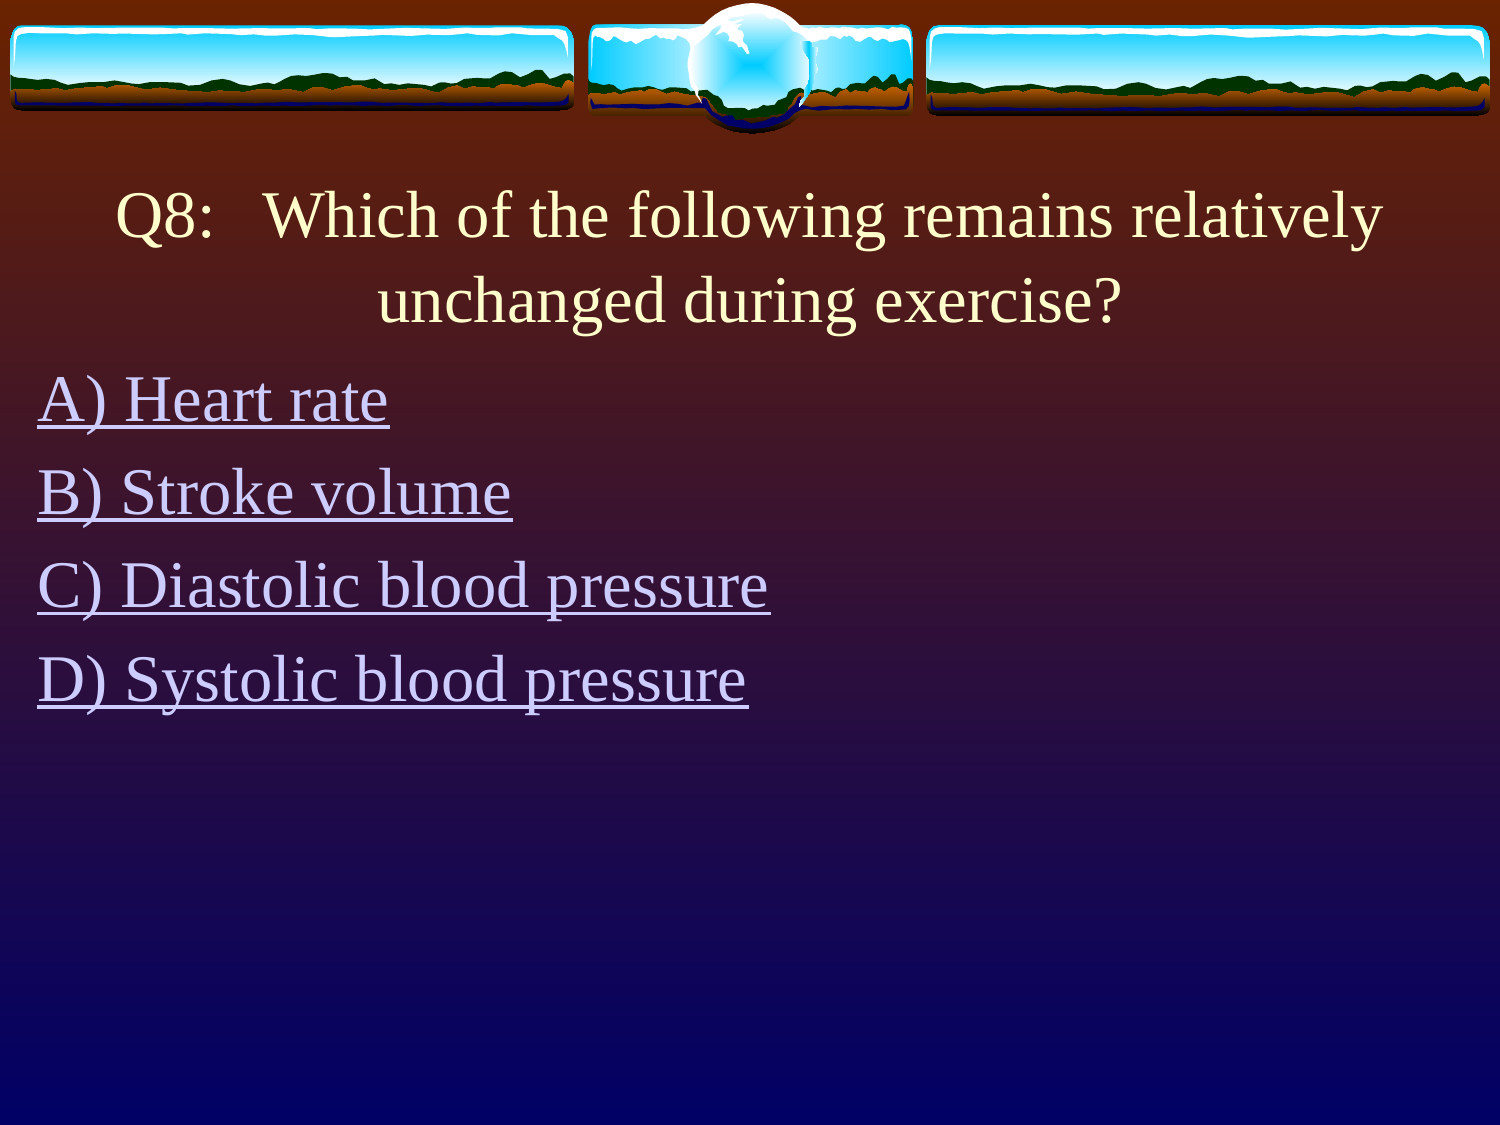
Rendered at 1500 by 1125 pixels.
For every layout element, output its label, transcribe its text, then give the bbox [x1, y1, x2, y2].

title Q8: Which of the following remains relatively unchanged during exercise? [21, 145, 1480, 336]
list A) Heart rate B) Stroke volume C) Diastolic blood pressure D) Systolic blood pressure [21, 346, 1482, 1026]
